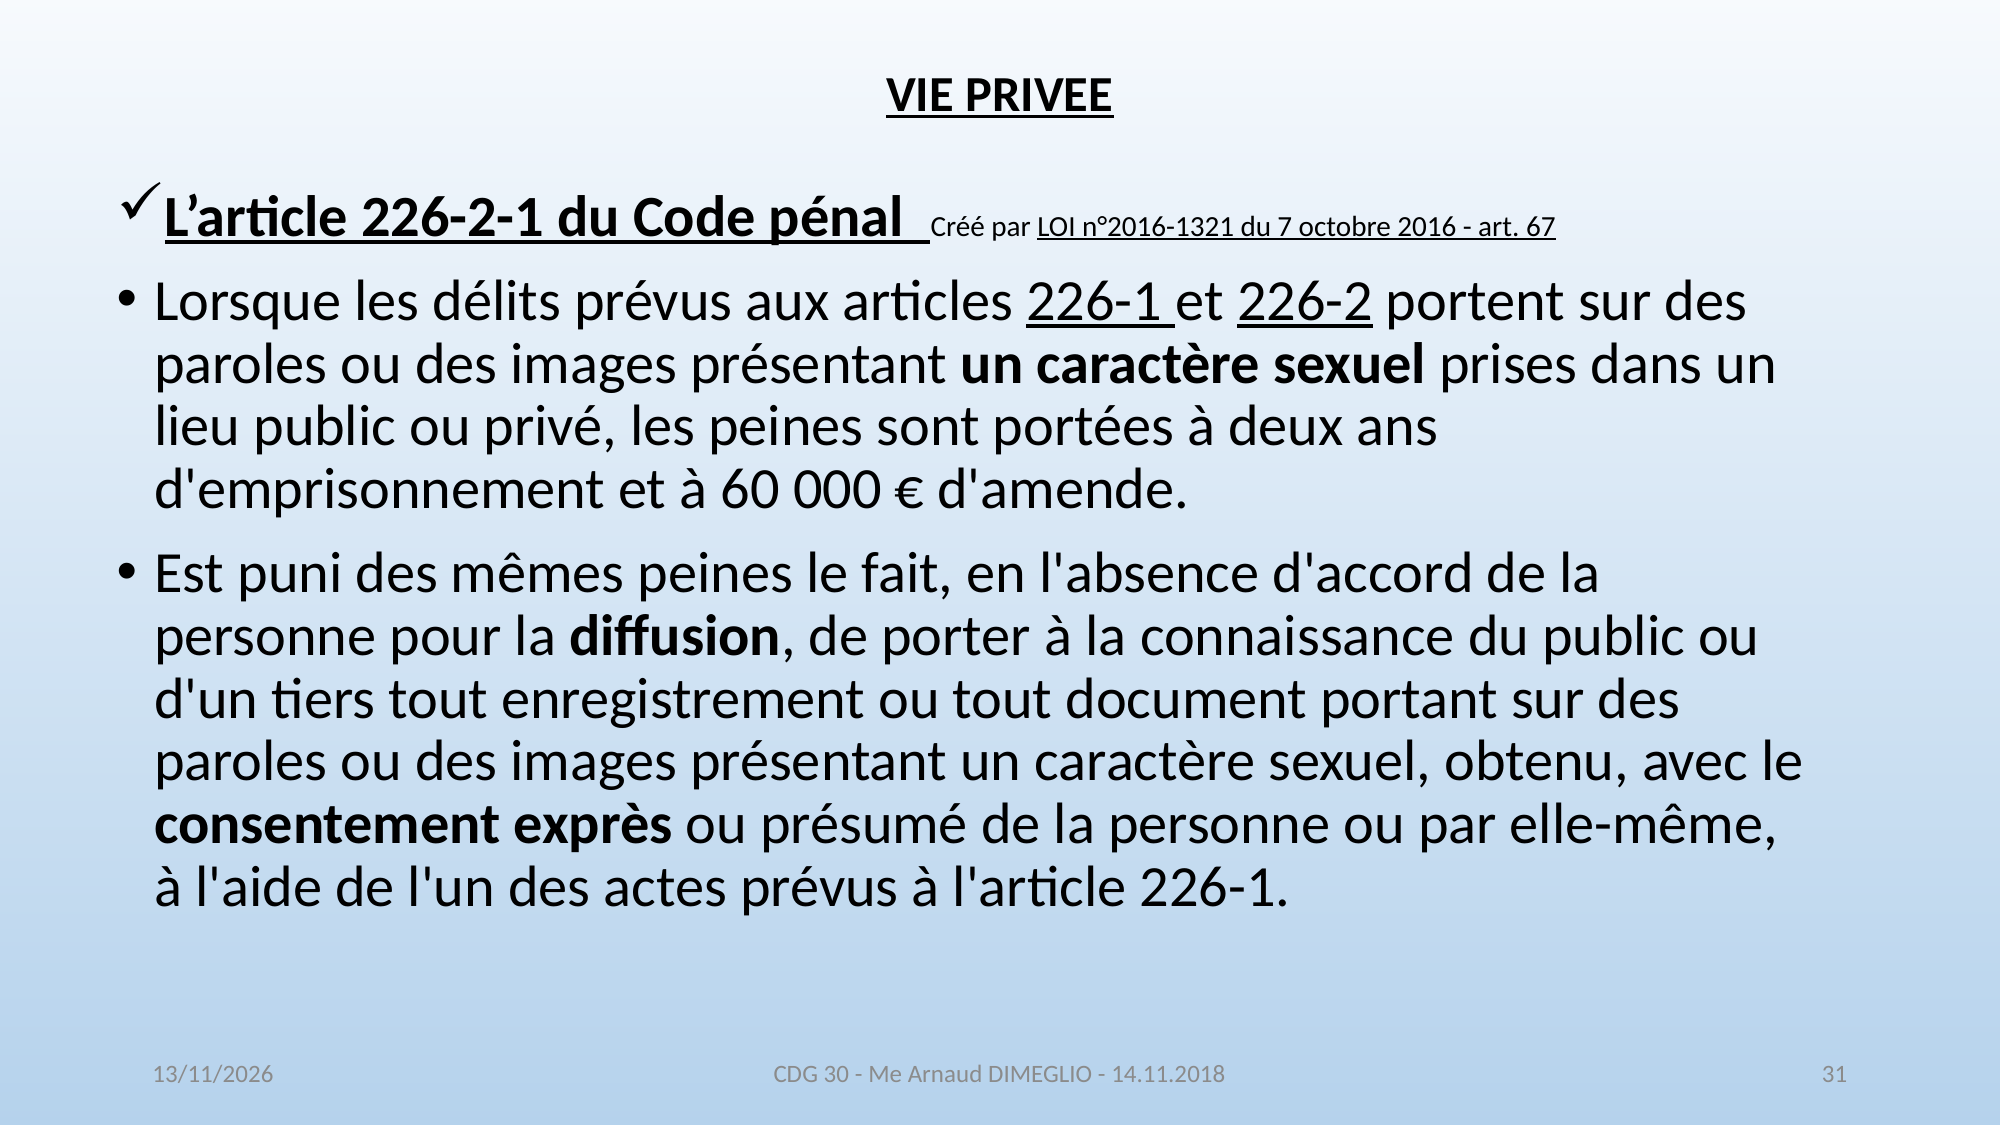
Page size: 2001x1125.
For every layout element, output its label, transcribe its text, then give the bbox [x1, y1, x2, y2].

title VIE PRIVEE [137, 59, 1863, 191]
slide_number 31 [1412, 1042, 1863, 1103]
list L’article 226-2-1 du Code pénal Créé par LOI n°2016-1321 du 7 octobre 2016 - art. 67 Lorsque les délits prévus aux articles 226-1 et 226-2 portent sur des paroles ou des images présentant un caractère sexuel prises dans un lieu public ou privé, les peines sont portées à deux ans d'emprisonnement et à 60 000 € d'amende. Est puni des mêmes peines le fait, en l'absence d'accord de la personne pour la diffusion, de porter à la connaissance du public ou d'un tiers tout enregistrement ou tout document portant sur des paroles ou des images présentant un caractère sexuel, obtenu, avec le consentement exprès ou présumé de la personne ou par elle-même, à l'aide de l'un des actes prévus à l'article 226-1. [101, 178, 1827, 1034]
footer CDG 30 - Me Arnaud DIMEGLIO - 14.11.2018 [662, 1042, 1338, 1103]
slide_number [137, 1042, 588, 1103]
